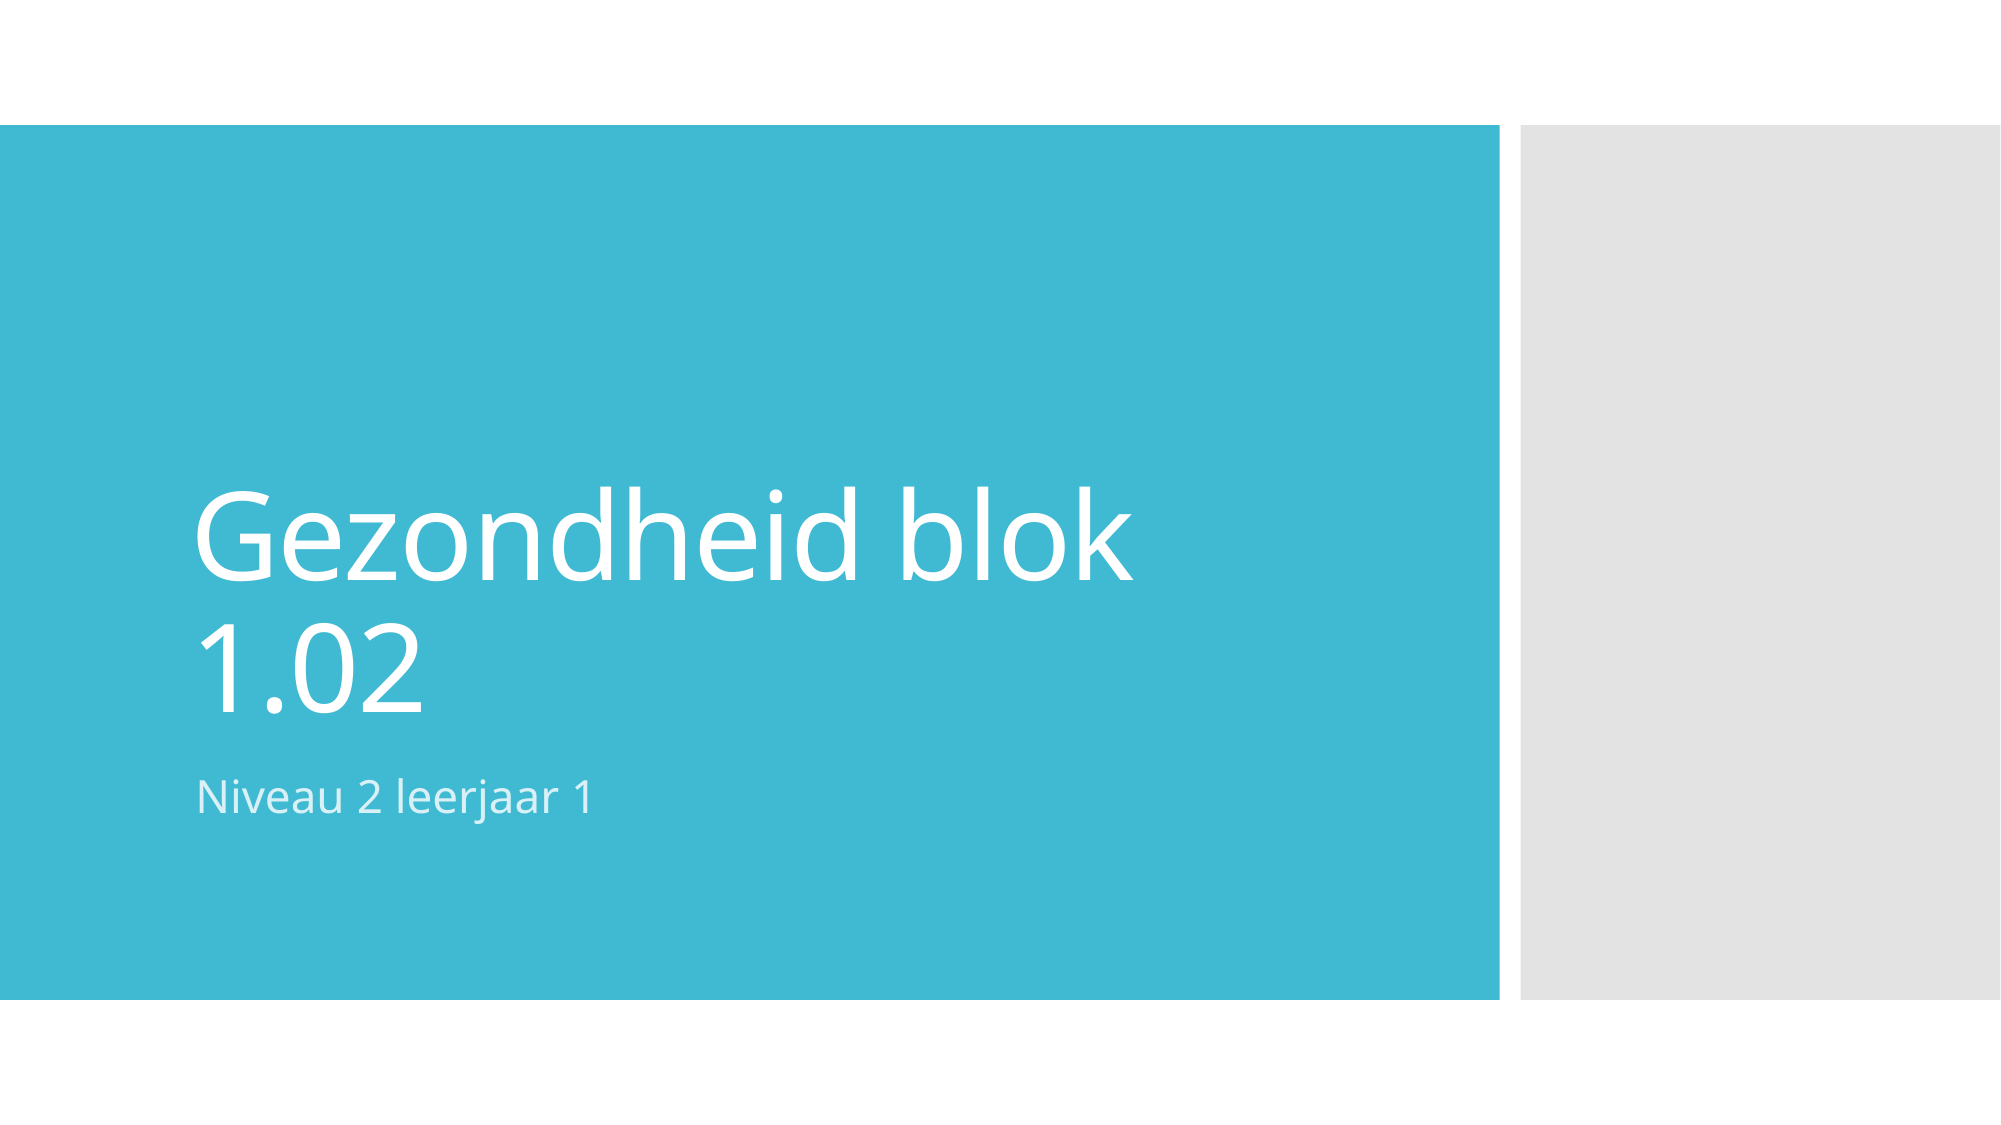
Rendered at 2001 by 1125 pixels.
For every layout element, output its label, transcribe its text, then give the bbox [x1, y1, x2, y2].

title Gezondheid blok 1.02 [175, 213, 1376, 747]
subtitle Niveau 2 leerjaar 1 [180, 766, 1381, 917]
